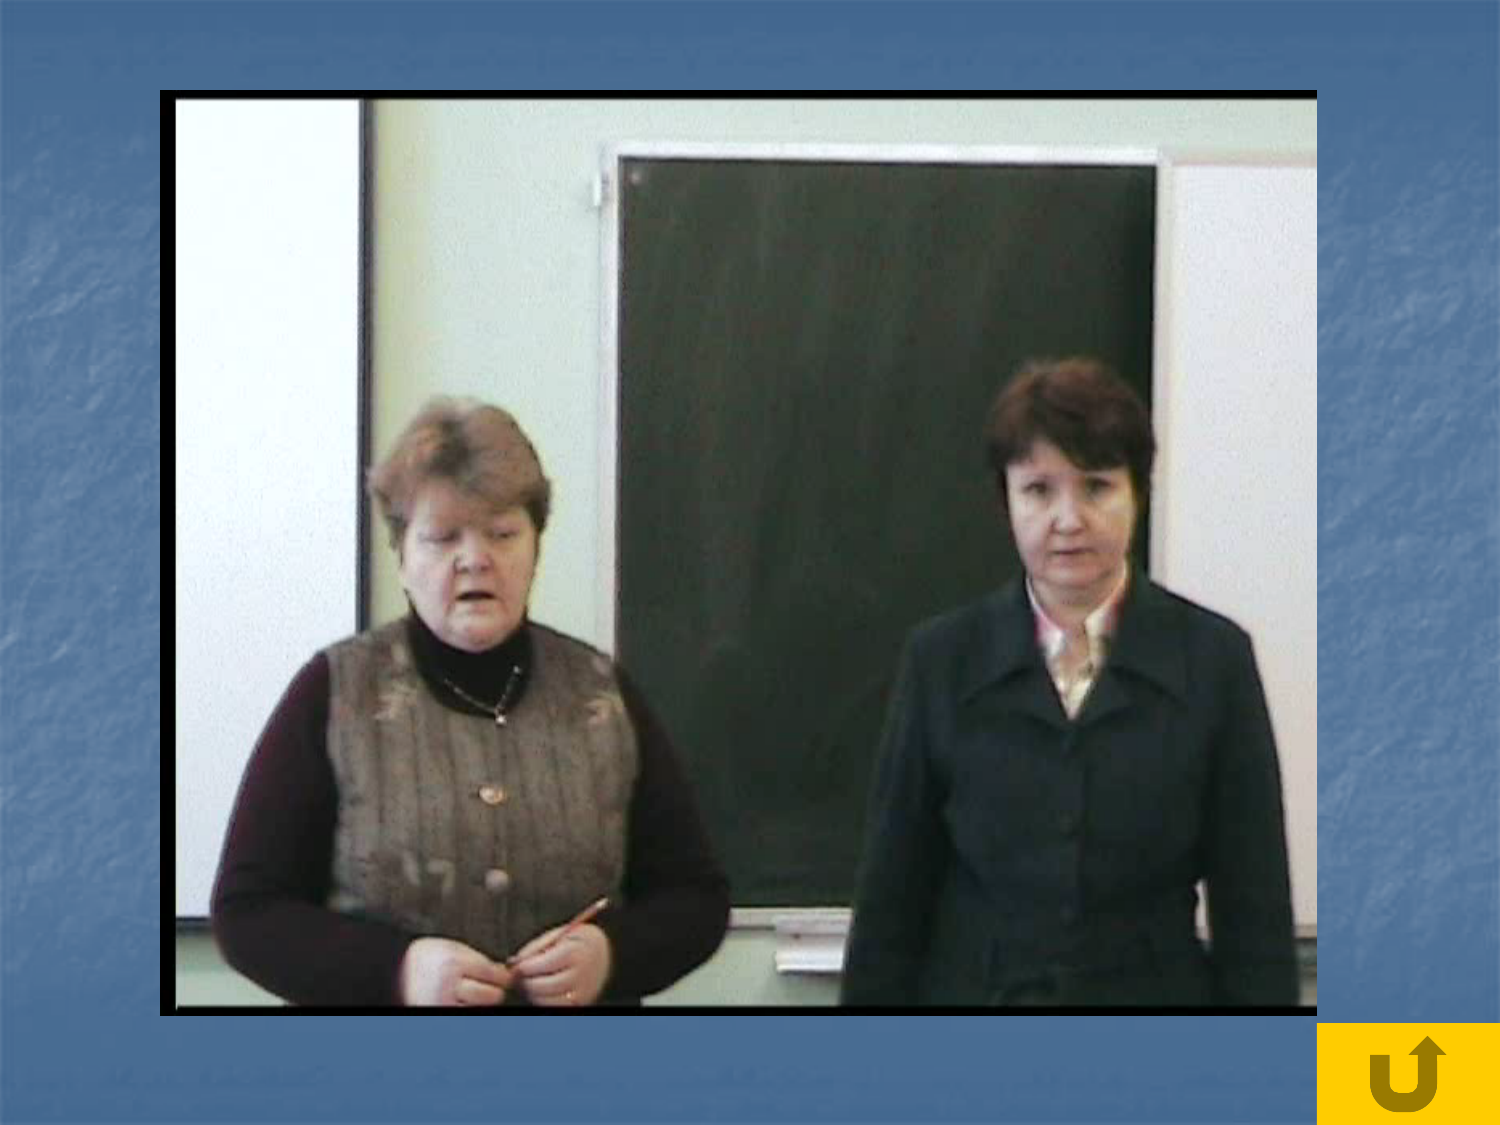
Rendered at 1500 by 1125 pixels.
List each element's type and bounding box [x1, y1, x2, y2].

list [159, 89, 1318, 1017]
text_box [1316, 1023, 1500, 1125]
